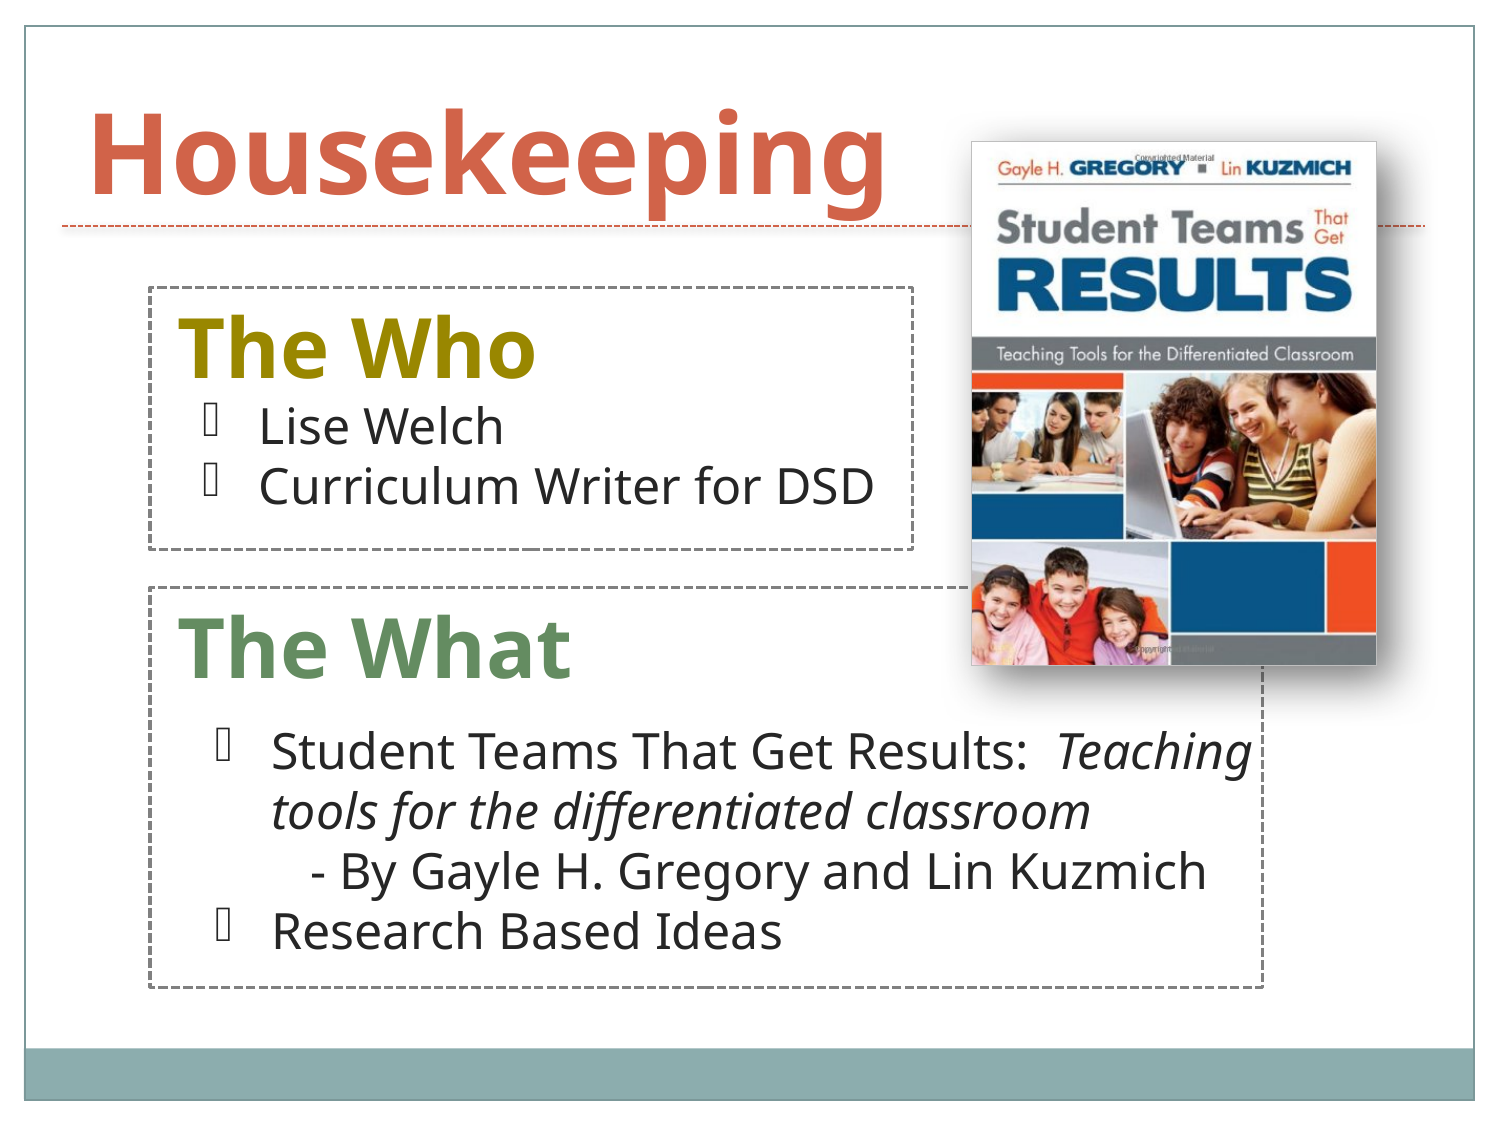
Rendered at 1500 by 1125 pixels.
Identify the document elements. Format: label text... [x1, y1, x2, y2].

picture [970, 141, 1377, 666]
text_box Housekeeping [70, 74, 907, 223]
text_box Lise Welch Curriculum Writer for DSD [187, 387, 952, 523]
text_box The What [162, 587, 875, 703]
text_box [149, 587, 1263, 988]
text_box The Who [162, 287, 875, 403]
text_box Student Teams That Get Results: Teaching tools for the differentiated classroom - By Gayle H. Gregory and Lin Kuzmich Research Based Ideas [200, 712, 1300, 968]
text_box [149, 287, 913, 551]
